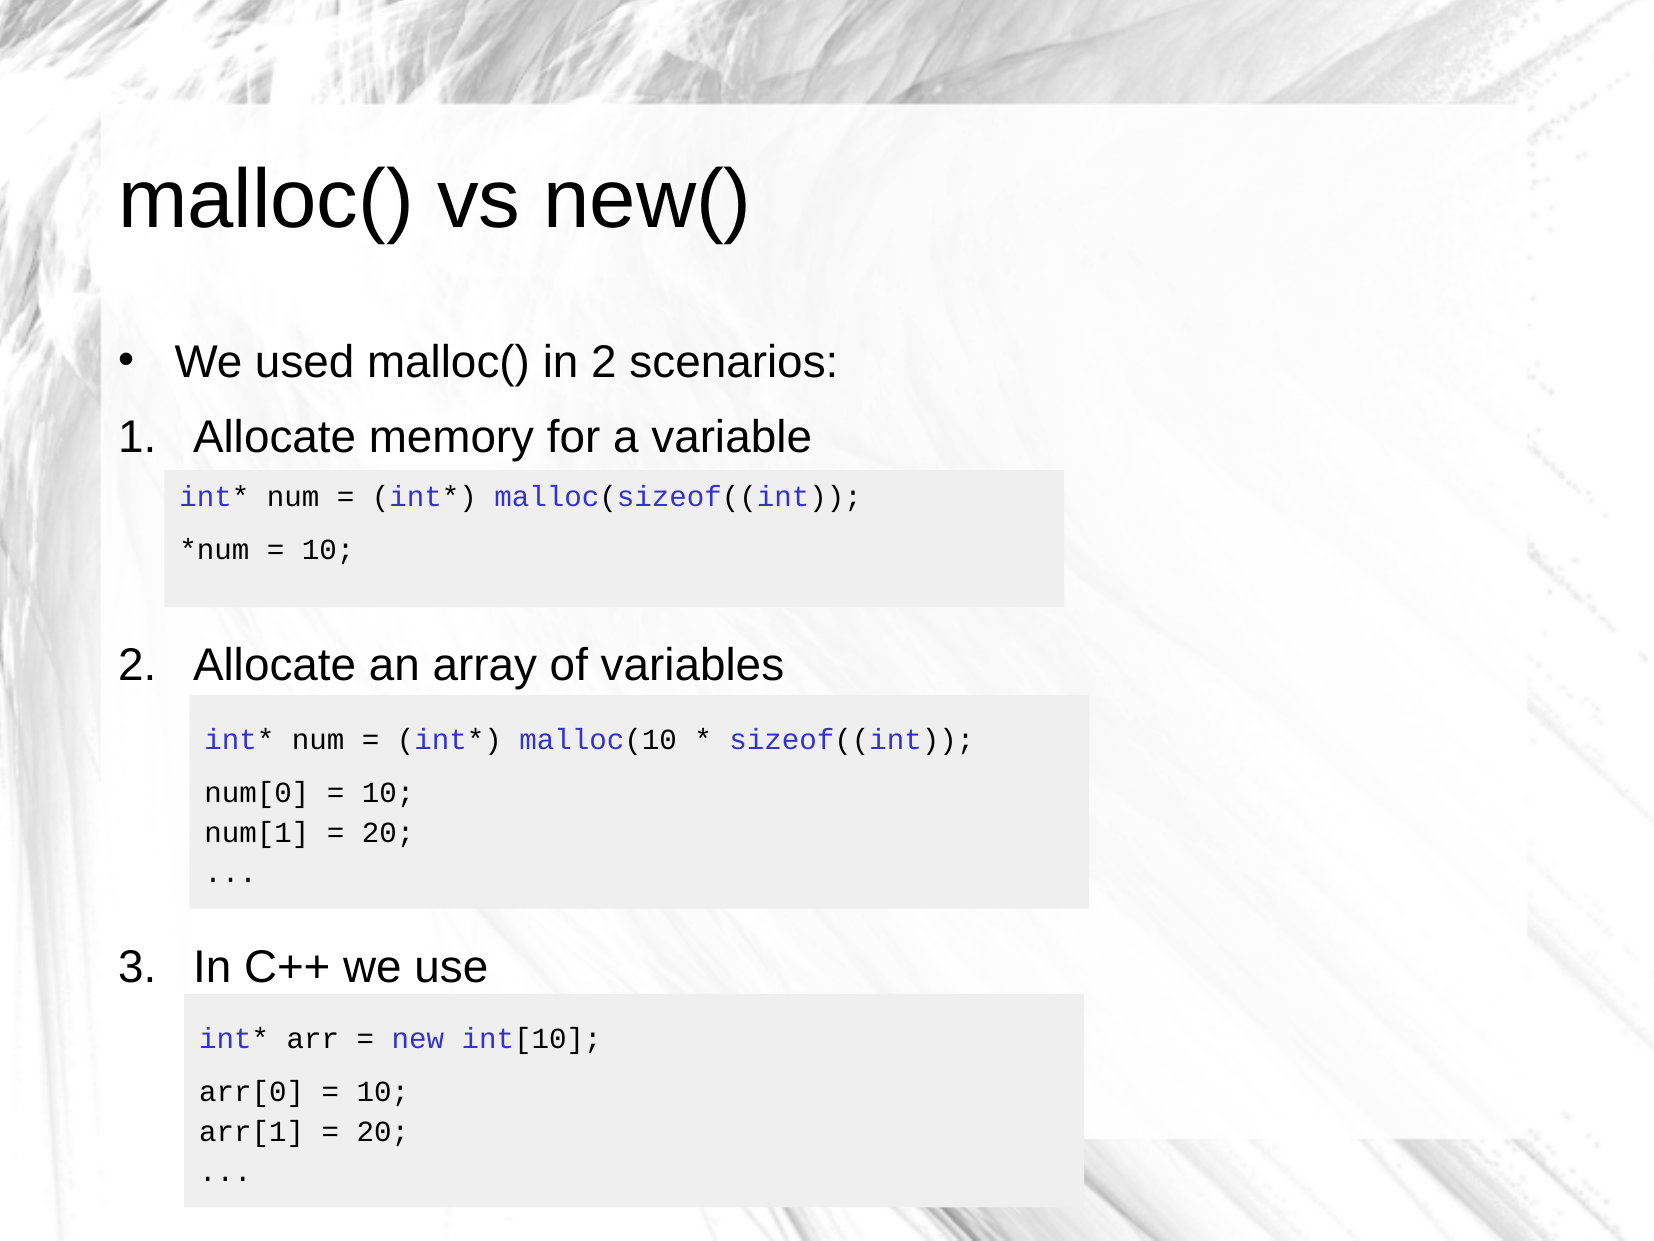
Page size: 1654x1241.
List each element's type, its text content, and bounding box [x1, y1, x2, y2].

picture [0, 0, 1654, 1241]
text_box int* arr = new int[10]; arr[0] = 10; arr[1] = 20; ... [184, 993, 1085, 1208]
title malloc() vs new() [118, 93, 1506, 299]
text_box int* num = (int*) malloc(10 * sizeof((int)); num[0] = 10; num[1] = 20; ... [189, 695, 1090, 909]
list We used malloc() in 2 scenarios: Allocate memory for a variable Allocate an array of variables In C++ we use [118, 319, 1571, 1109]
text_box int* num = (int*) malloc(sizeof((int)); *num = 10; [164, 470, 1065, 608]
